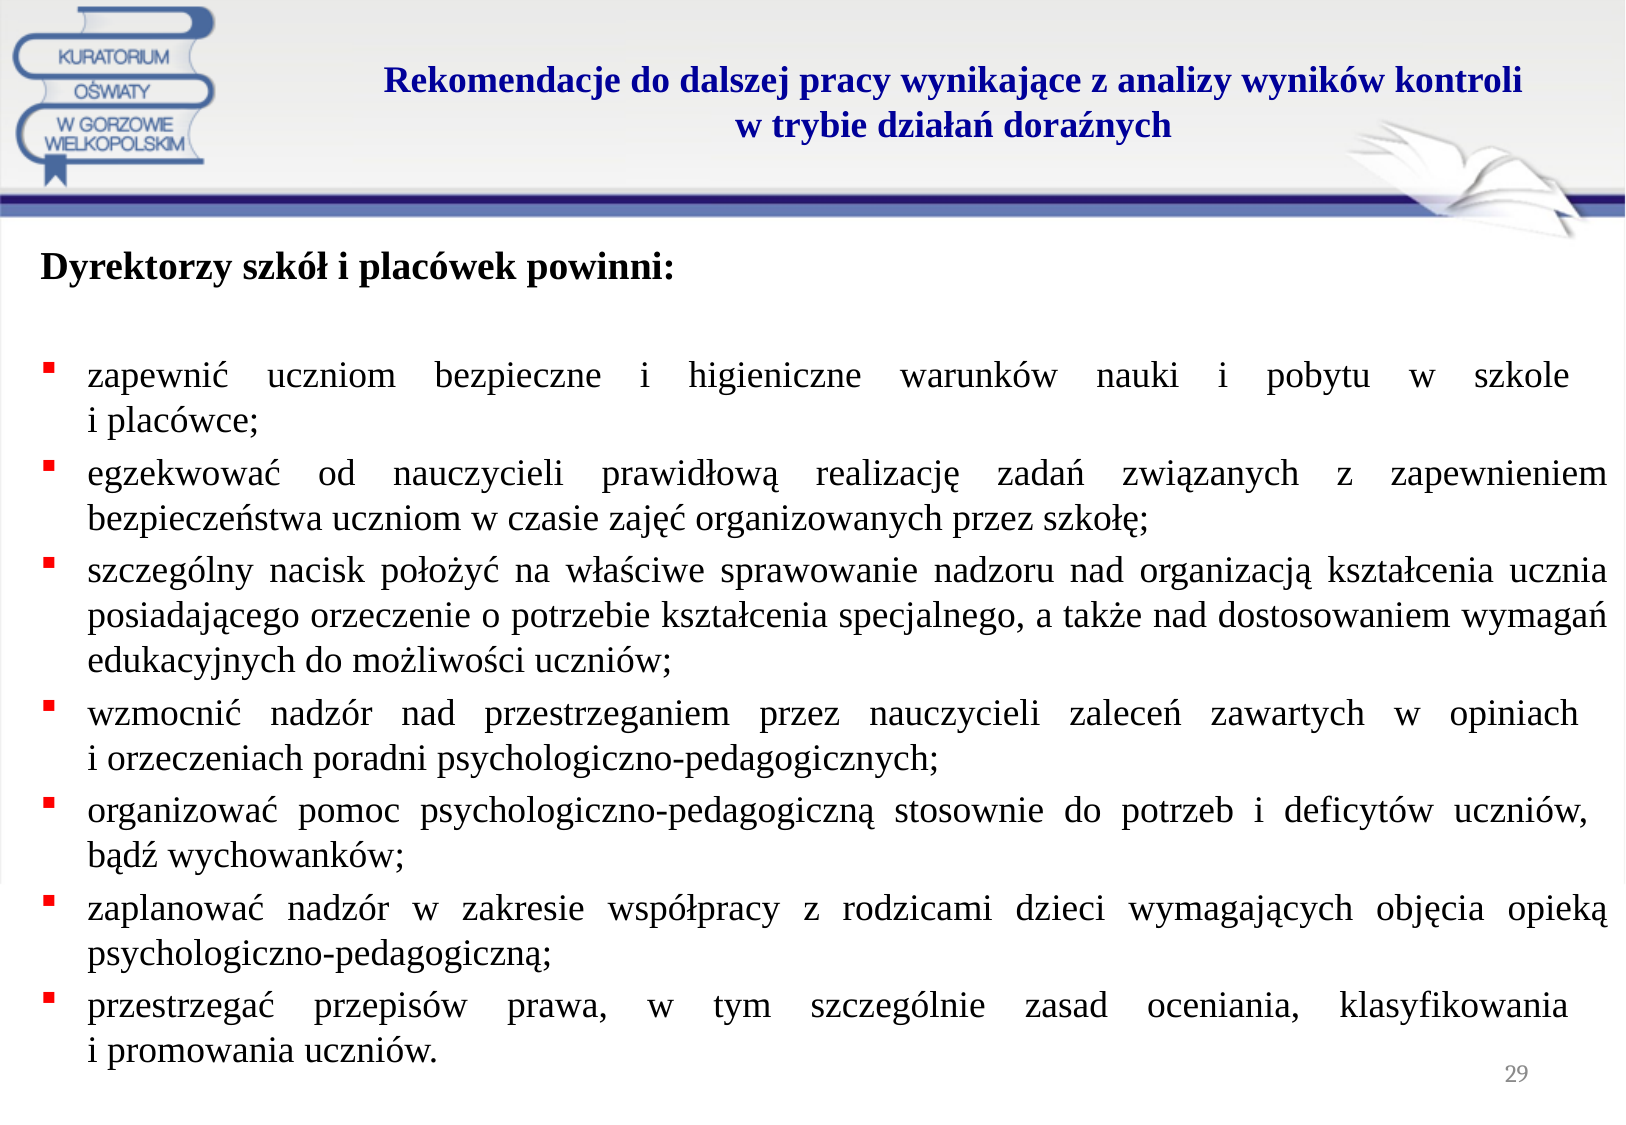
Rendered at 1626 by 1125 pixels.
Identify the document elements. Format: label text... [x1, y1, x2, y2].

slide_number 29 [1164, 1042, 1544, 1103]
list Dyrektorzy szkół i placówek powinni: zapewnić uczniom bezpieczne i higieniczne warunków nauki i pobytu w szkole i placówce; egzekwować od nauczycieli prawidłową realizację zadań związanych z zapewnieniem bezpieczeństwa uczniom w czasie zajęć organizowanych przez szkołę; szczególny nacisk położyć na właściwe sprawowanie nadzoru nad organizacją kształcenia ucznia posiadającego orzeczenie o potrzebie kształcenia specjalnego, a także nad dostosowaniem wymagań edukacyjnych do możliwości uczniów; wzmocnić nadzór nad przestrzeganiem przez nauczycieli zaleceń zawartych w opiniach i orzeczeniach poradni psychologiczno-pedagogicznych; organizować pomoc psychologiczno-pedagogiczną stosownie do potrzeb i deficytów uczniów, bądź wychowanków; zaplanować nadzór w zakresie współpracy z rodzicami dzieci wymagających objęcia opieką psychologiczno-pedagogiczną; przestrzegać przepisów prawa, w tym szczególnie zasad oceniania, klasyfikowania i promowania uczniów. [25, 232, 1625, 1124]
title Rekomendacje do dalszej pracy wynikające z analizy wyników kontroli w trybie działań doraźnych [317, 23, 1600, 176]
picture [0, 0, 1626, 1125]
